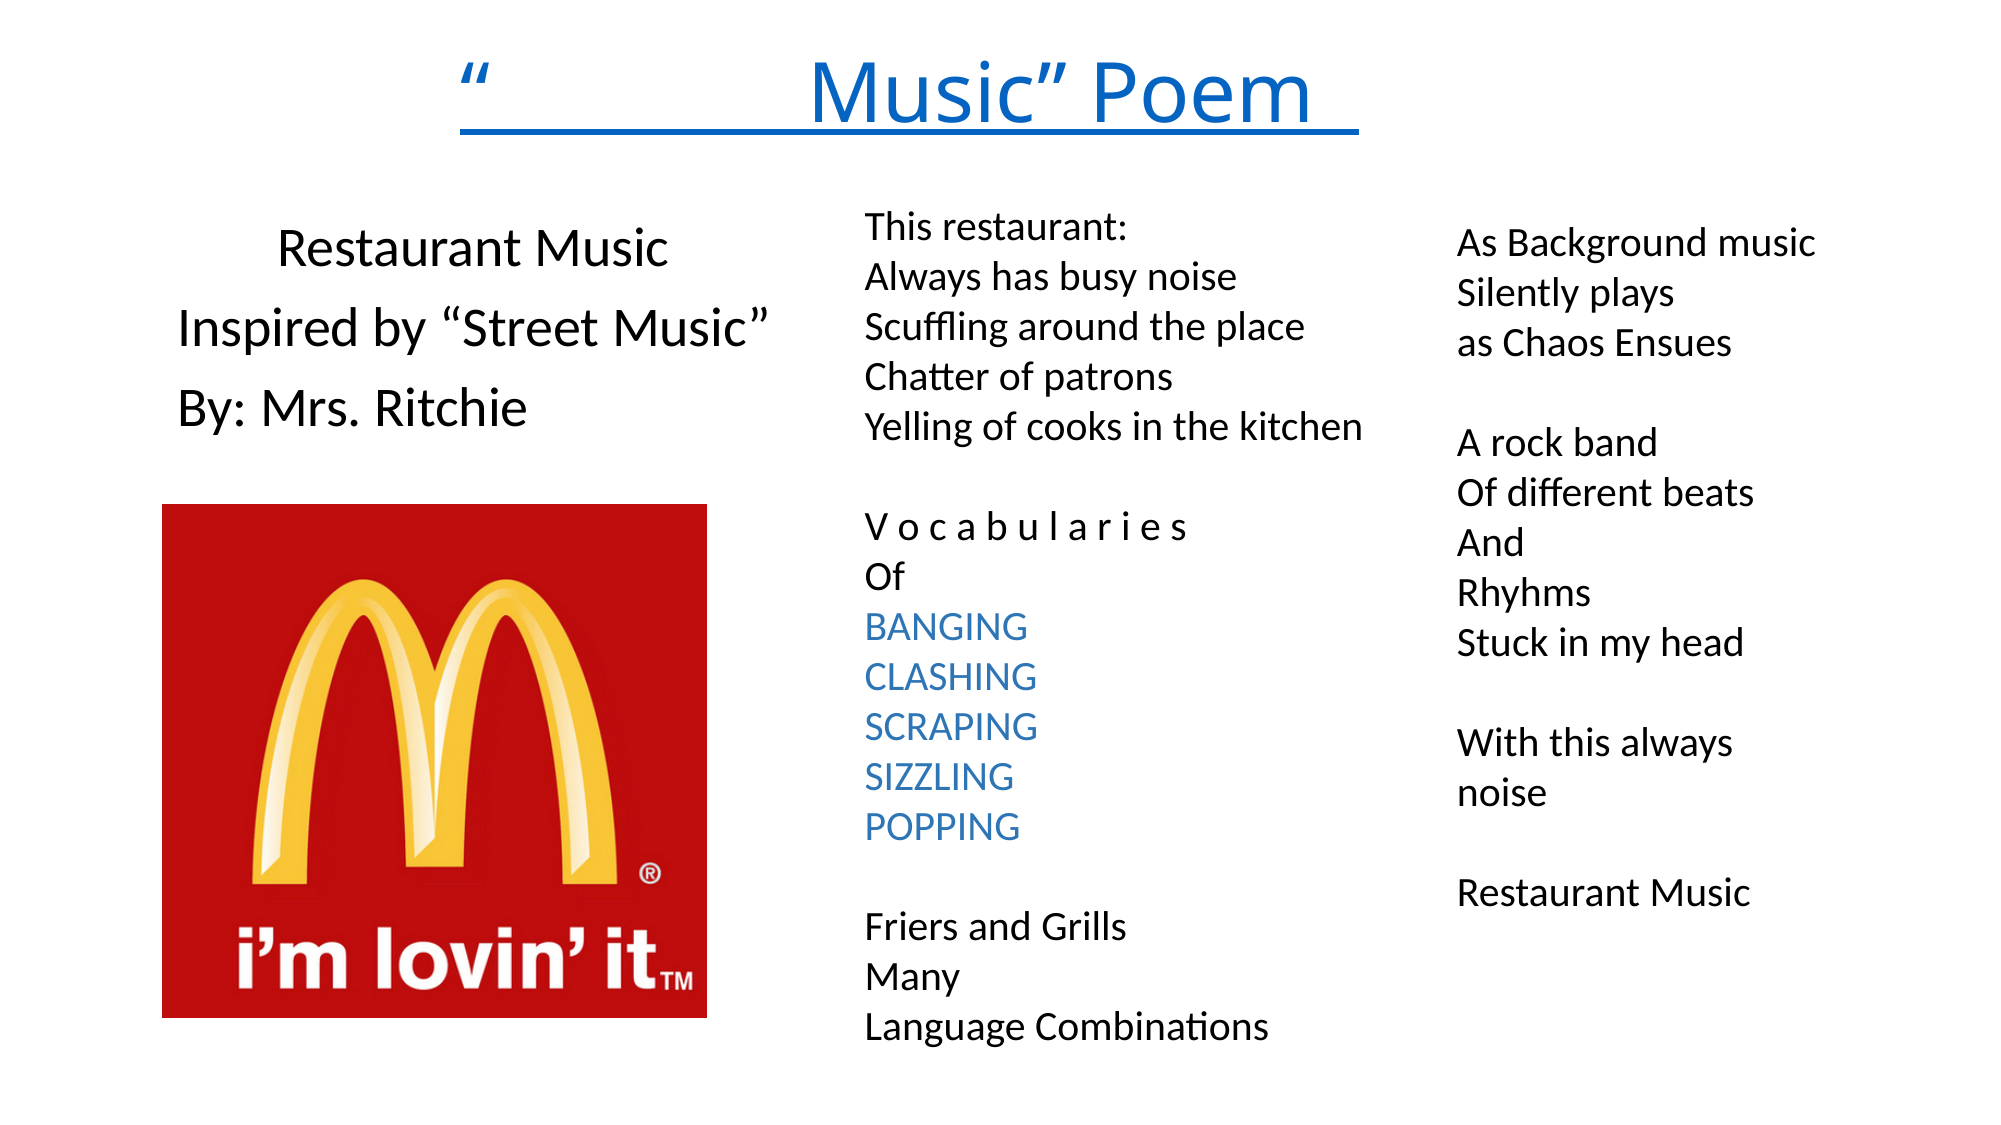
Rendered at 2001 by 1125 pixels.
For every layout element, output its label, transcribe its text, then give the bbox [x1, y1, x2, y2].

list Restaurant Music Inspired by “Street Music” By: Mrs. Ritchie [162, 210, 807, 465]
picture [162, 504, 707, 1018]
text_box This restaurant: Always has busy noise Scuffling around the place Chatter of patrons Yelling of cooks in the kitchen V o c a b u l a r i e s Of BANGING CLASHING SCRAPING SIZZLING POPPING Friers and Grills Many Language Combinations [849, 191, 1403, 1102]
title “________ Music” Poem [445, 12, 1536, 171]
text_box As Background music Silently plays as Chaos Ensues A rock band Of different beats And Rhyhms Stuck in my head With this always noise Restaurant Music [1442, 207, 1846, 923]
